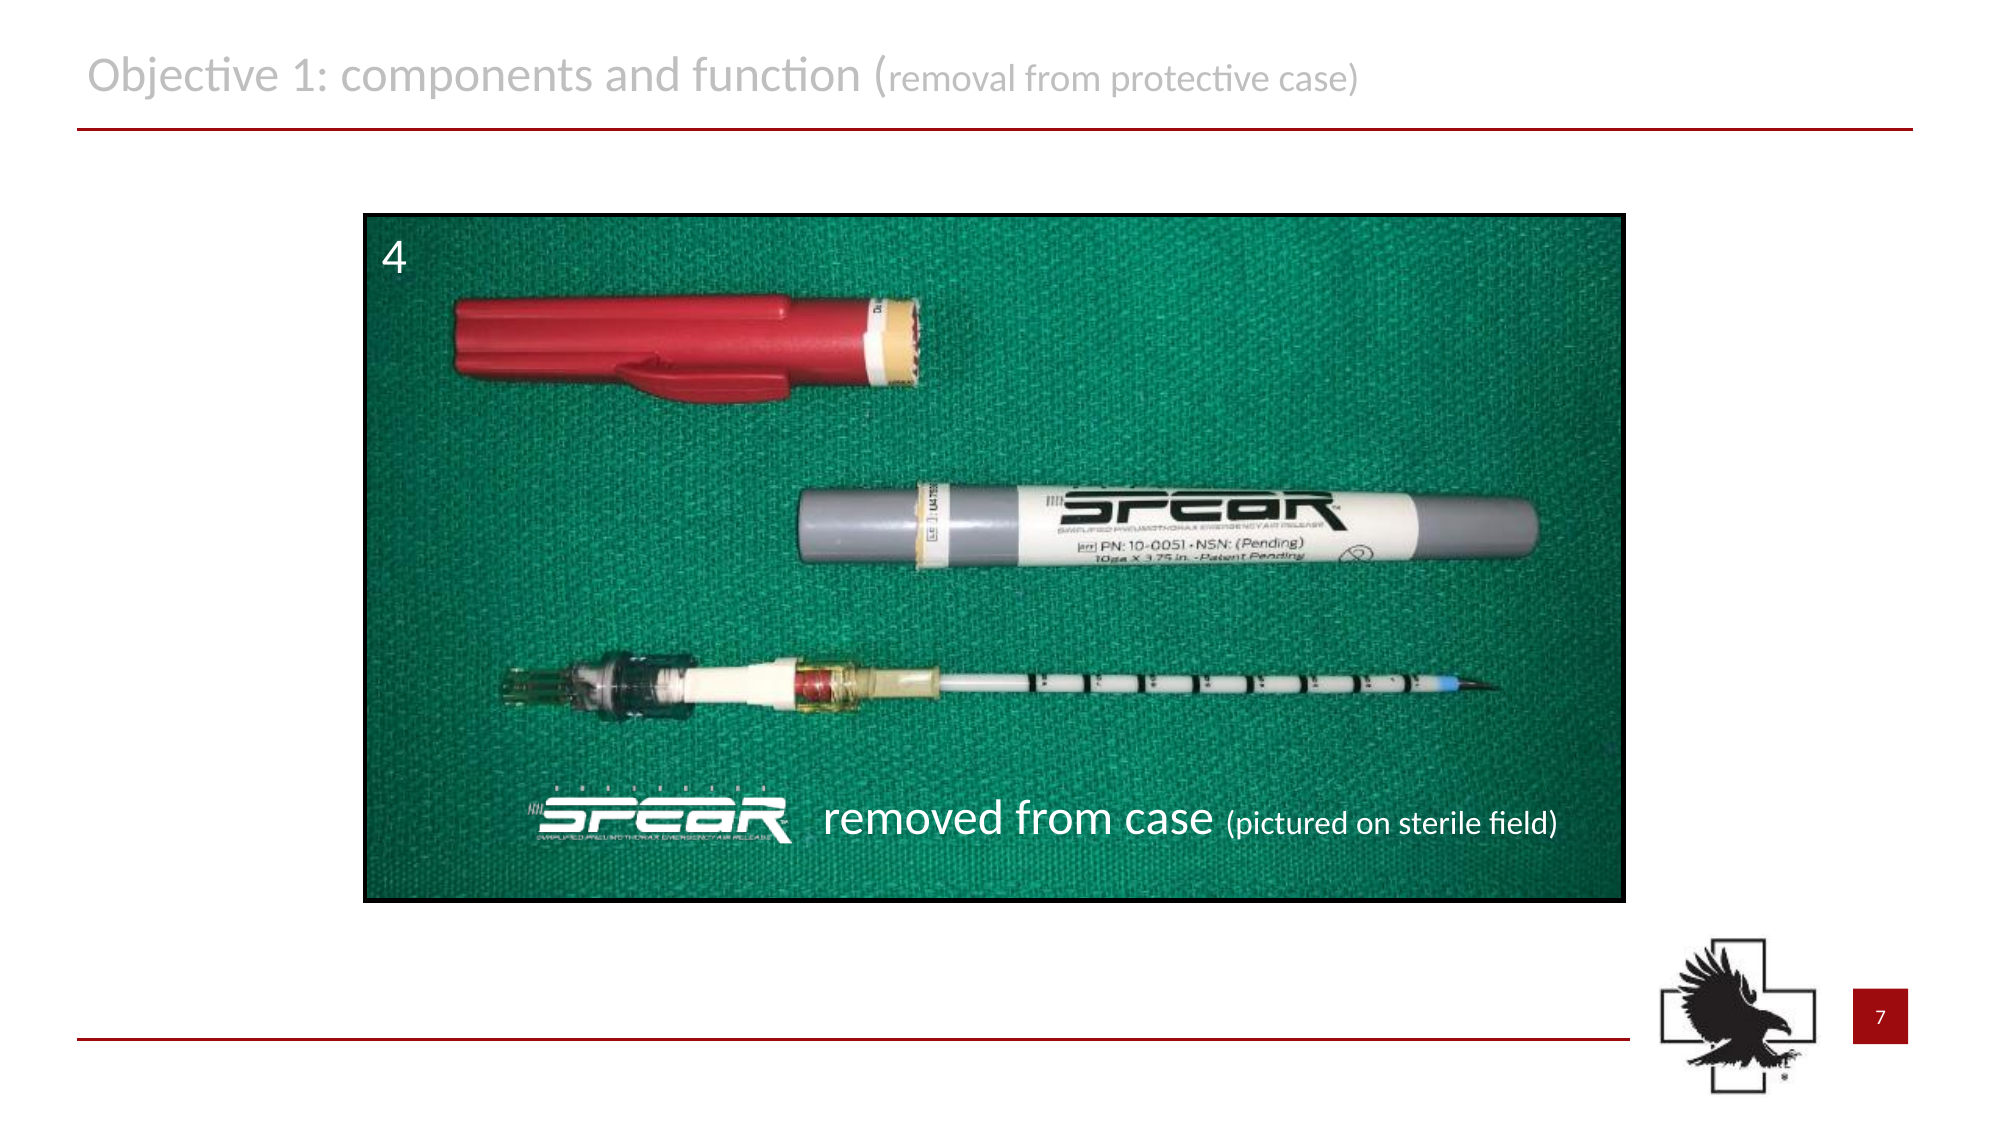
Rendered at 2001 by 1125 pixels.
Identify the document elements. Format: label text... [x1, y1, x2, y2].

picture [1658, 934, 1821, 1098]
text_box Objective 1: components and function (removal from protective case) [72, 34, 1421, 109]
slide_number 7 [1853, 988, 1909, 1045]
picture [366, 216, 1622, 899]
